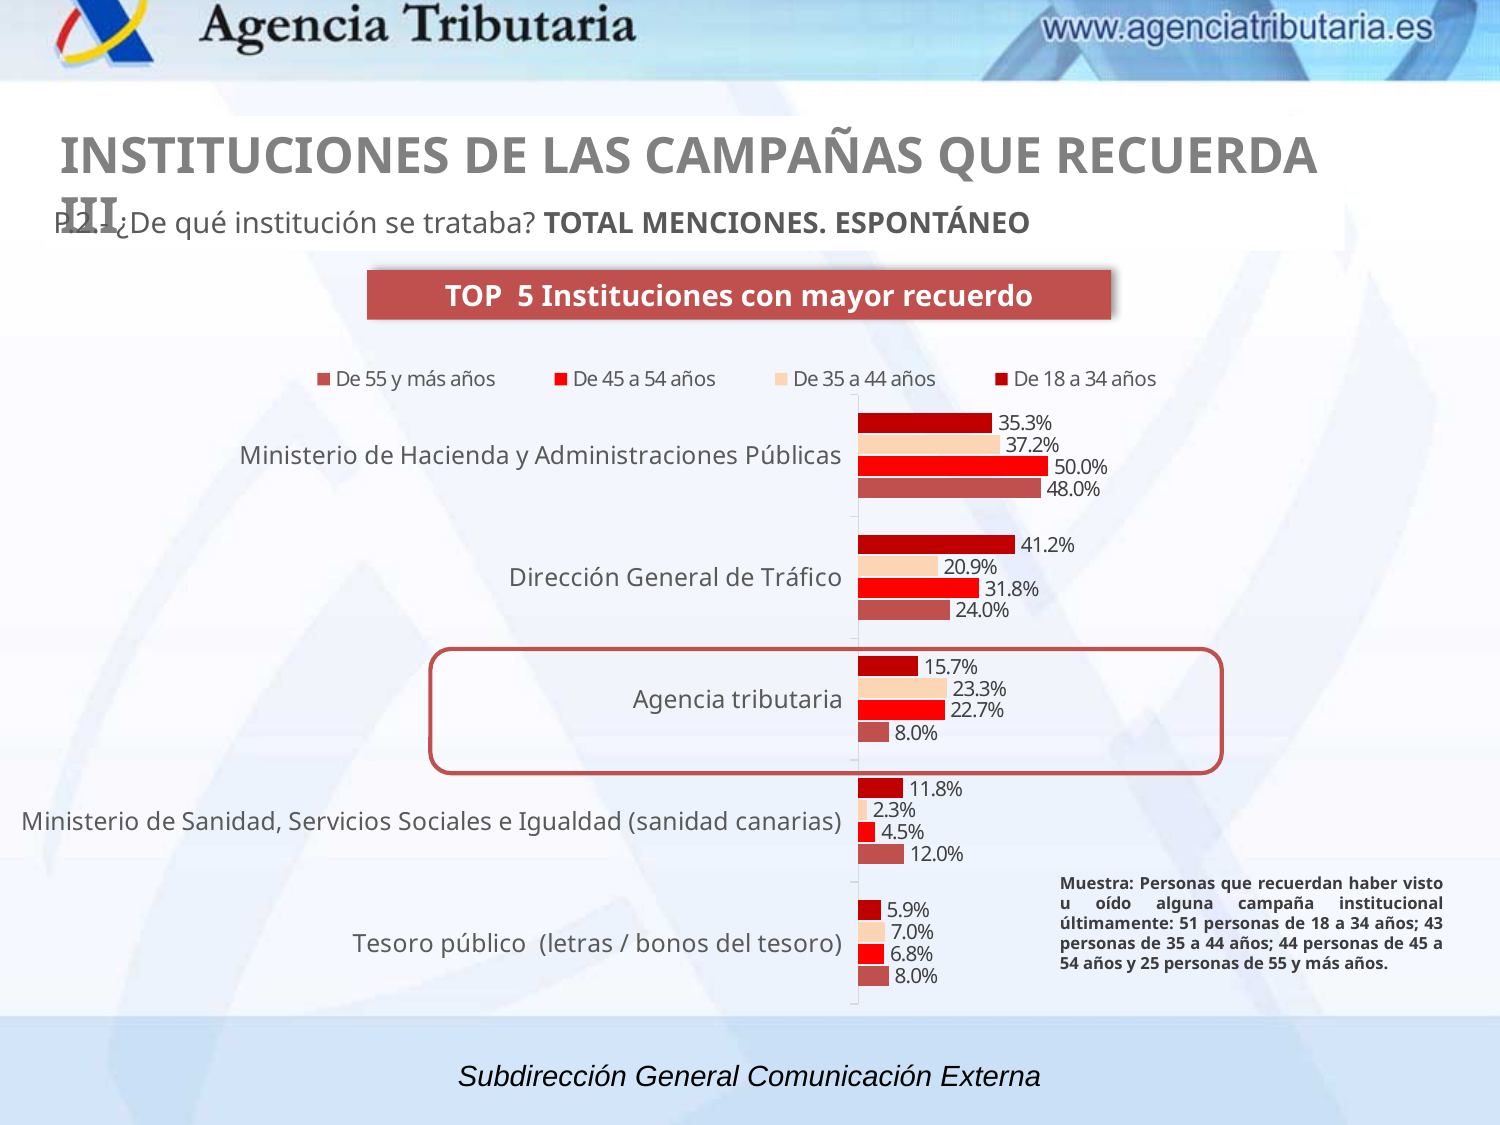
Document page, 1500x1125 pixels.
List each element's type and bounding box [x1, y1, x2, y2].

picture [0, 0, 1500, 1125]
chart [20, 352, 1249, 1017]
